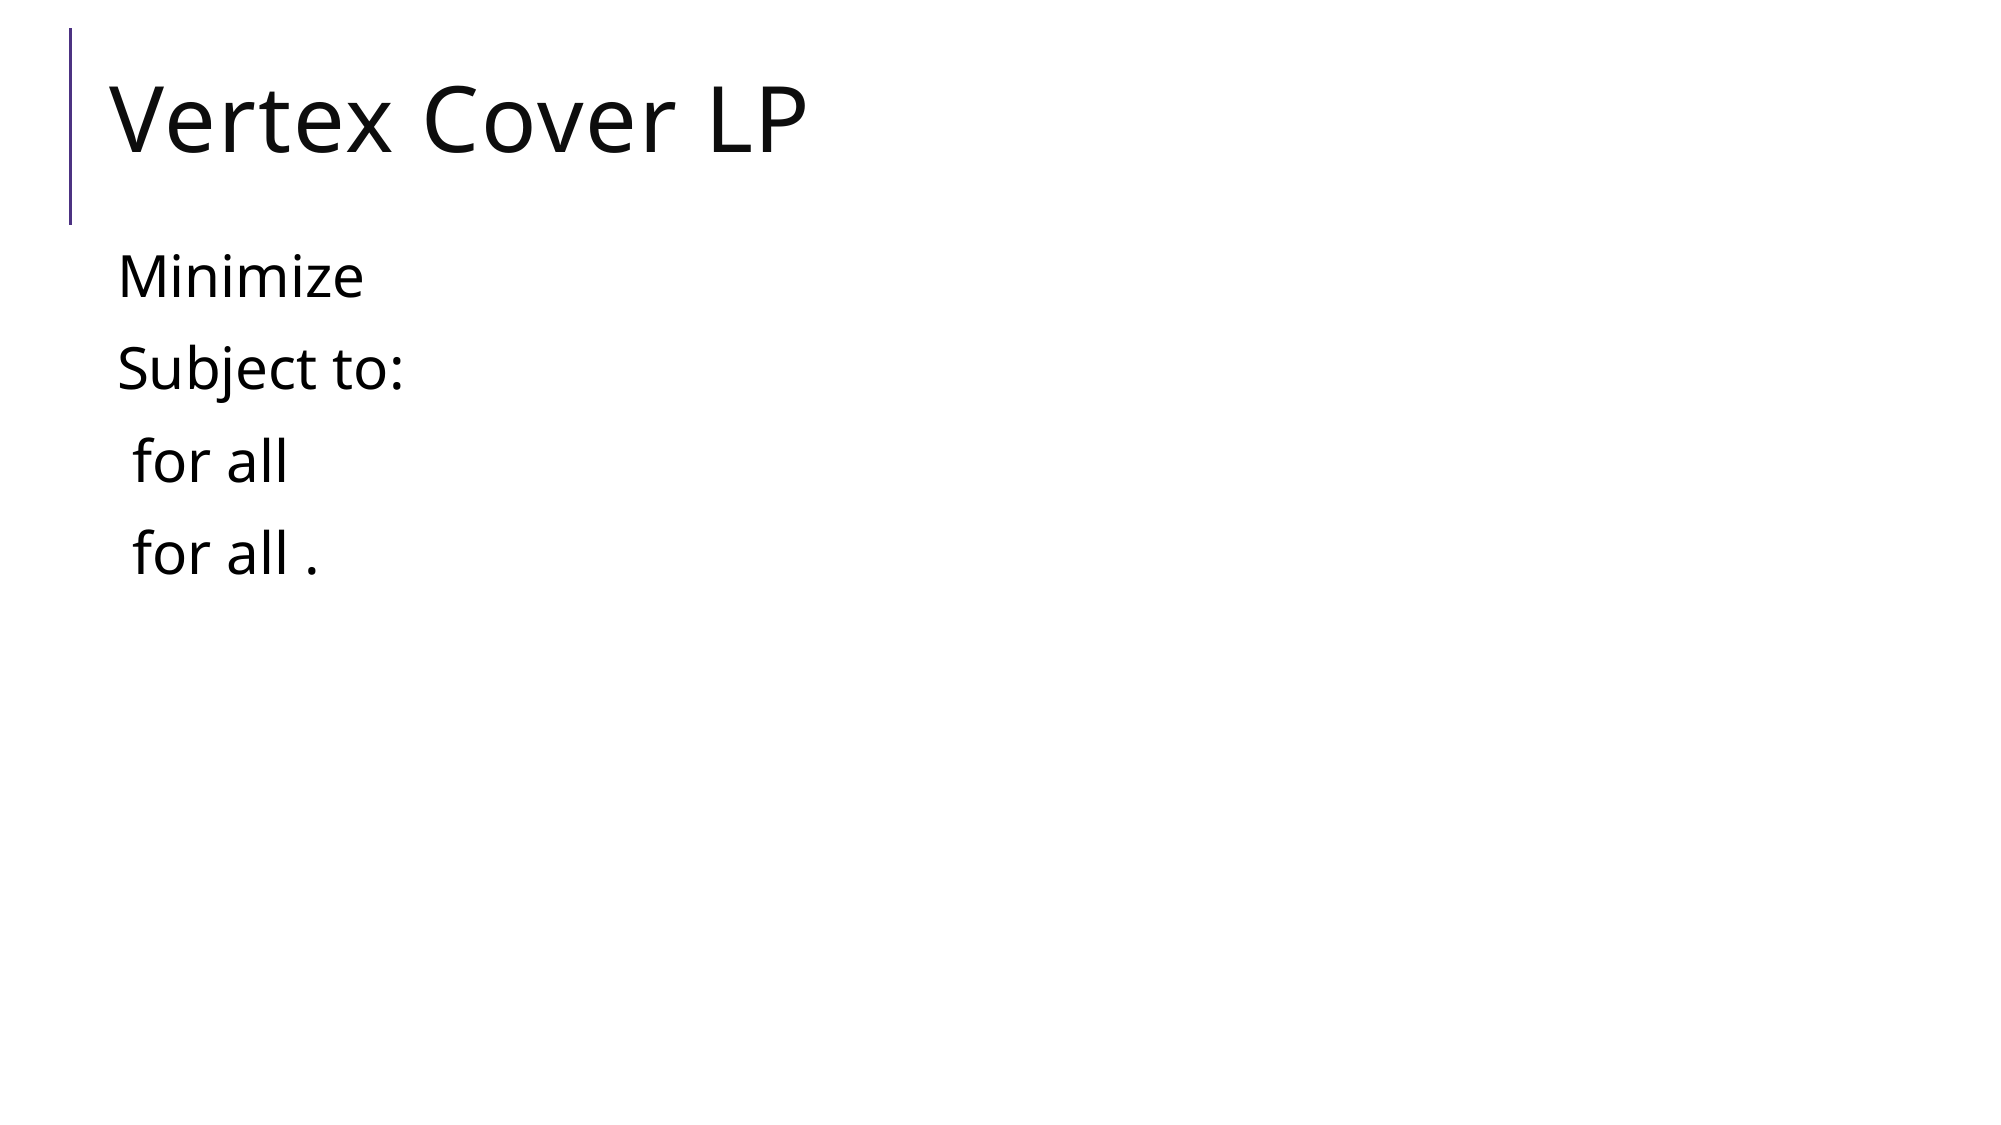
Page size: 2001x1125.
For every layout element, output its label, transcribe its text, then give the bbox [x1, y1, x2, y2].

title Vertex Cover LP [94, 43, 1930, 210]
